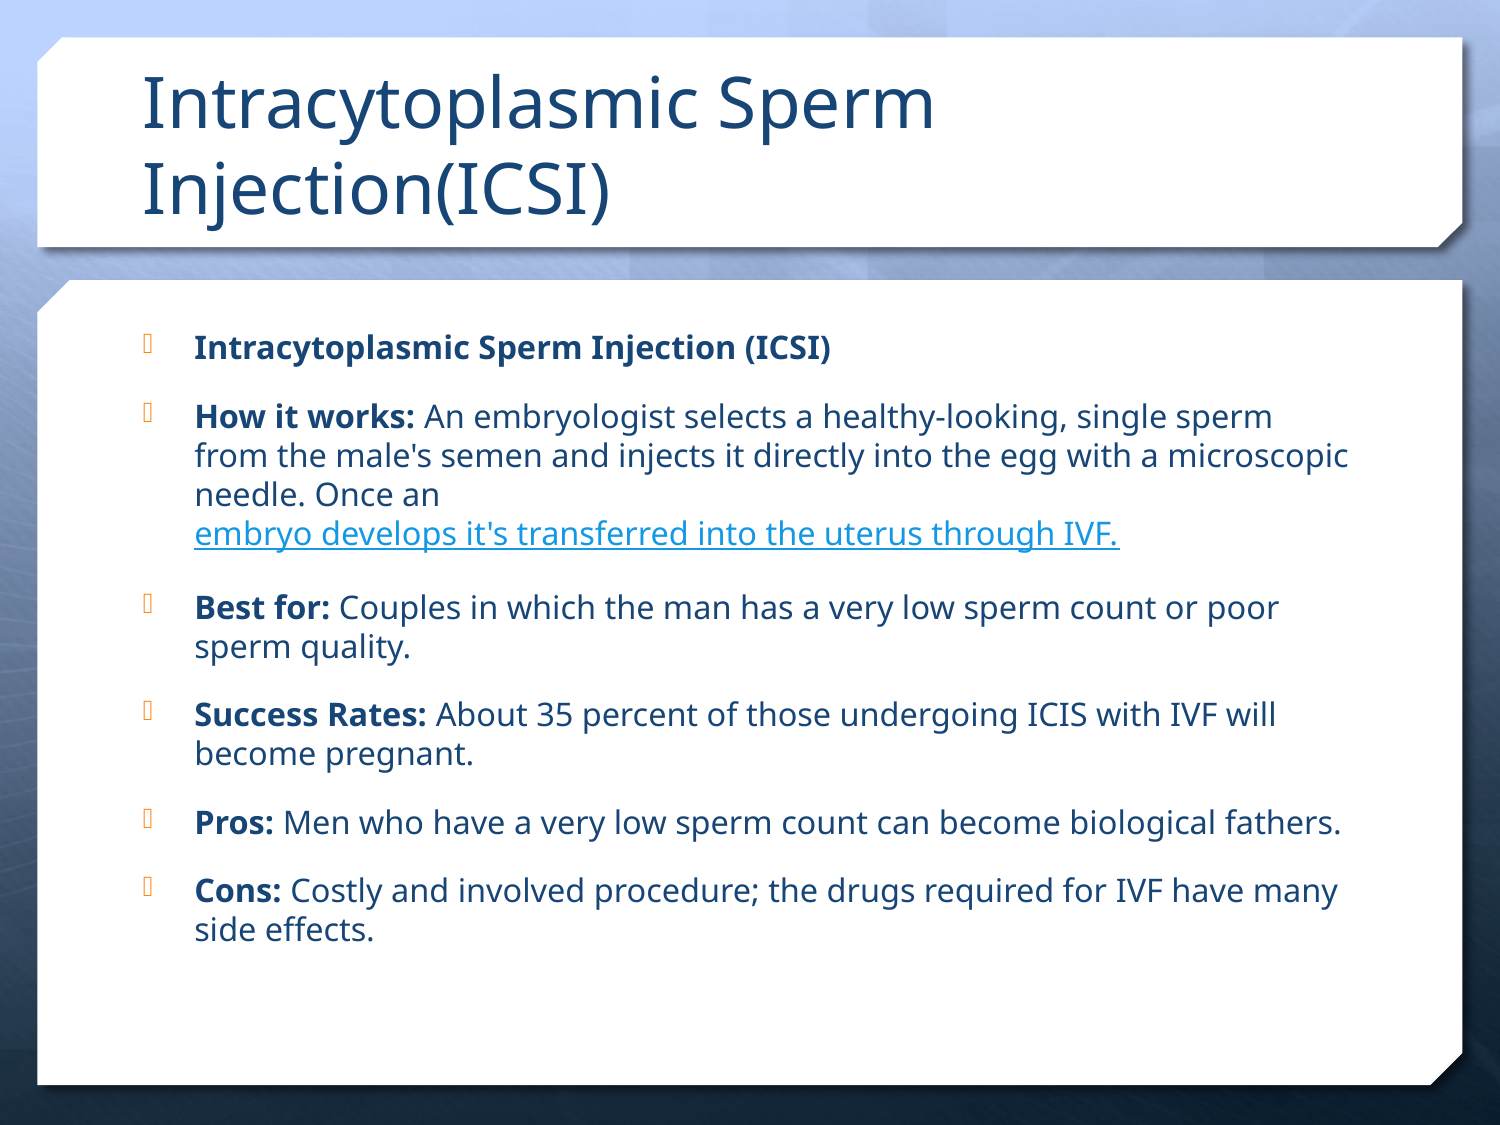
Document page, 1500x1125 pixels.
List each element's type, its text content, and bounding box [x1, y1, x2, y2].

list Intracytoplasmic Sperm Injection (ICSI) How it works: An embryologist selects a healthy-looking, single sperm from the male's semen and injects it directly into the egg with a microscopic needle. Once an embryo develops it's transferred into the uterus through IVF. Best for: Couples in which the man has a very low sperm count or poor sperm quality. Success Rates: About 35 percent of those undergoing ICIS with IVF will become pregnant. Pros: Men who have a very low sperm count can become biological fathers. Cons: Costly and involved procedure; the drugs required for IVF have many side effects. [127, 319, 1372, 978]
title Intracytoplasmic Sperm Injection(ICSI) [127, 48, 1372, 236]
